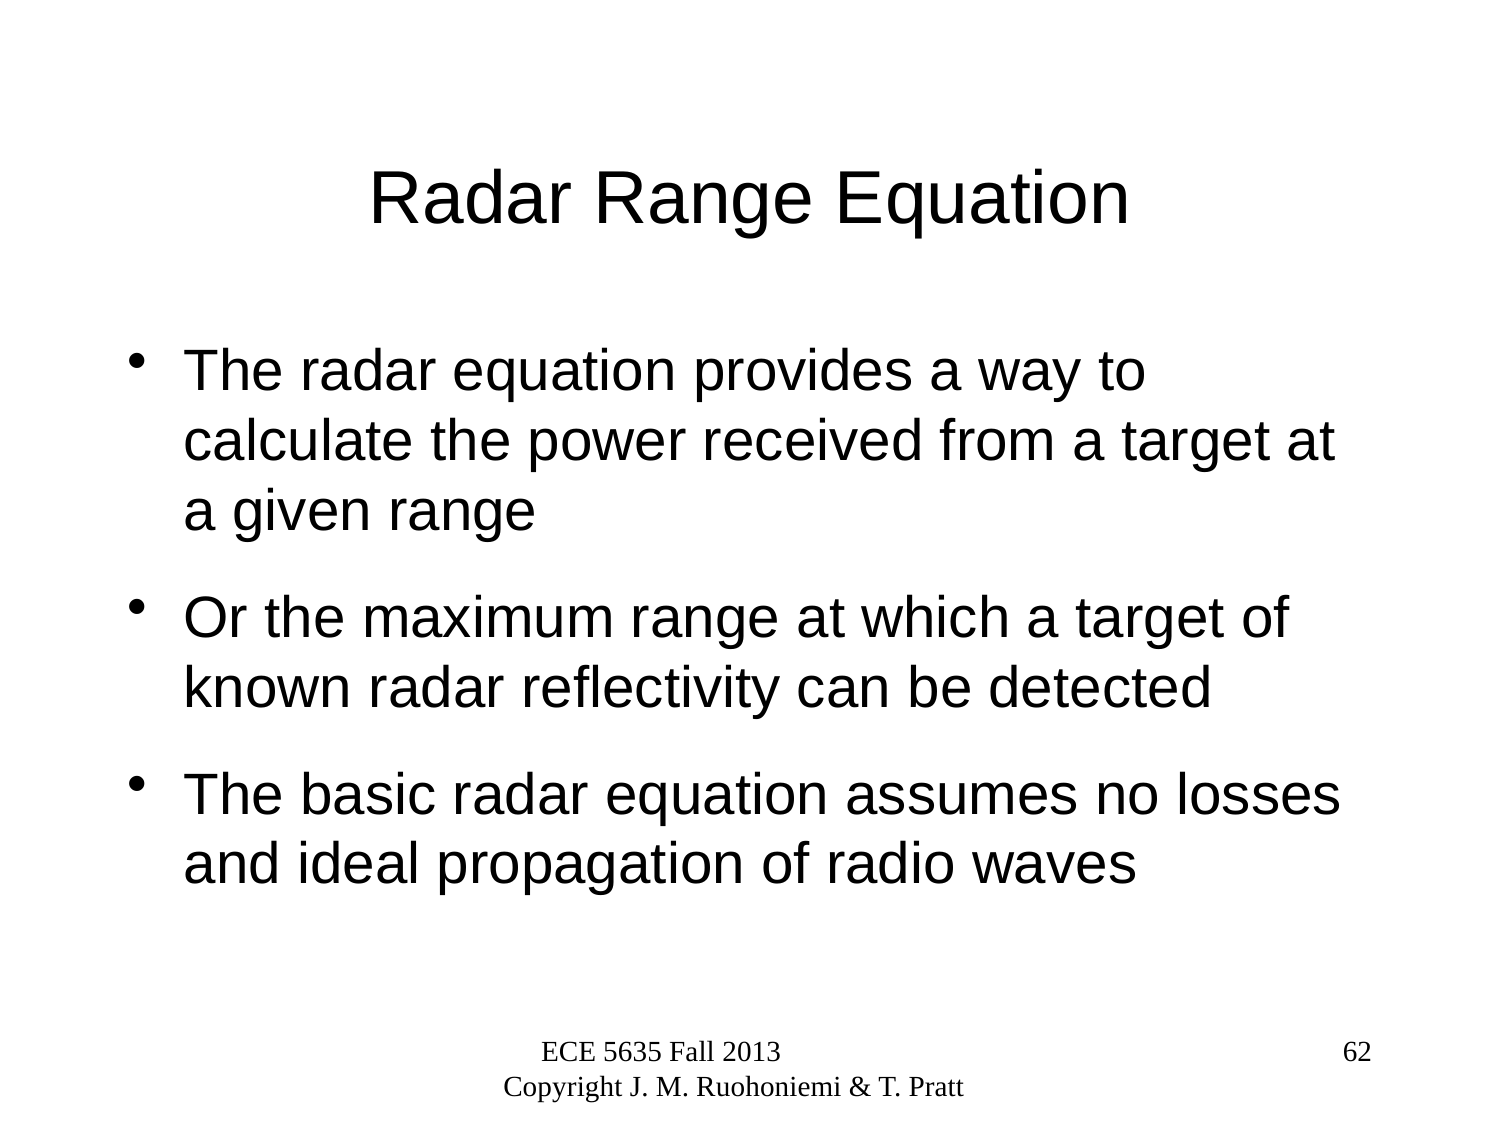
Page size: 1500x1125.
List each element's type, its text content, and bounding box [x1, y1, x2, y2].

slide_number 62 [1074, 1024, 1388, 1101]
title Radar Range Equation [112, 99, 1388, 288]
list The radar equation provides a way to calculate the power received from a target at a given range Or the maximum range at which a target of known radar reflectivity can be detected The basic radar equation assumes no losses and ideal propagation of radio waves [112, 324, 1388, 1001]
footer ECE 5635 Fall 2013 Copyright J. M. Ruohoniemi & T. Pratt [487, 1024, 988, 1101]
